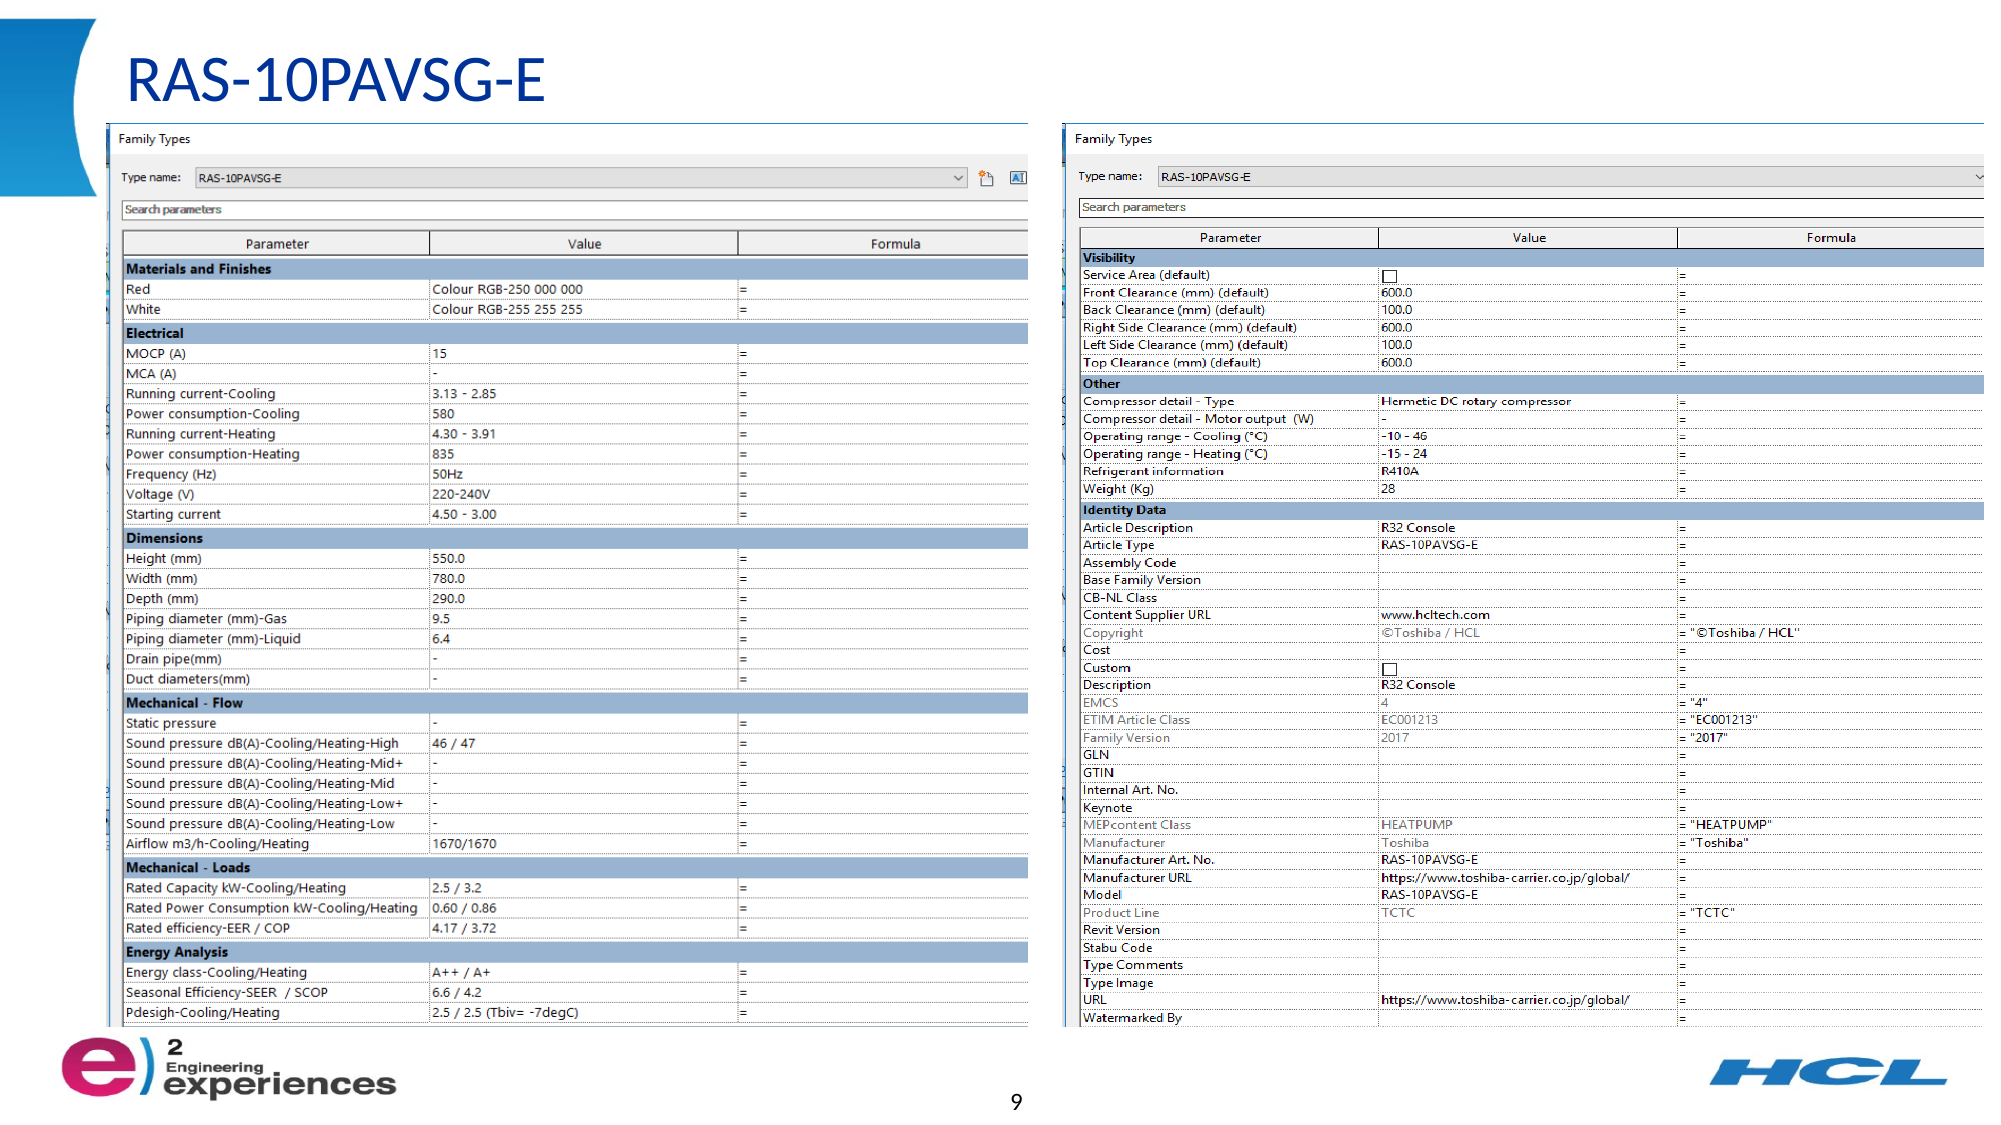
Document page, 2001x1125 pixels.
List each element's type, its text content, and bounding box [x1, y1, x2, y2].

picture [0, 0, 2000, 1125]
text_box RAS-10PAVSG-E [111, 27, 563, 121]
